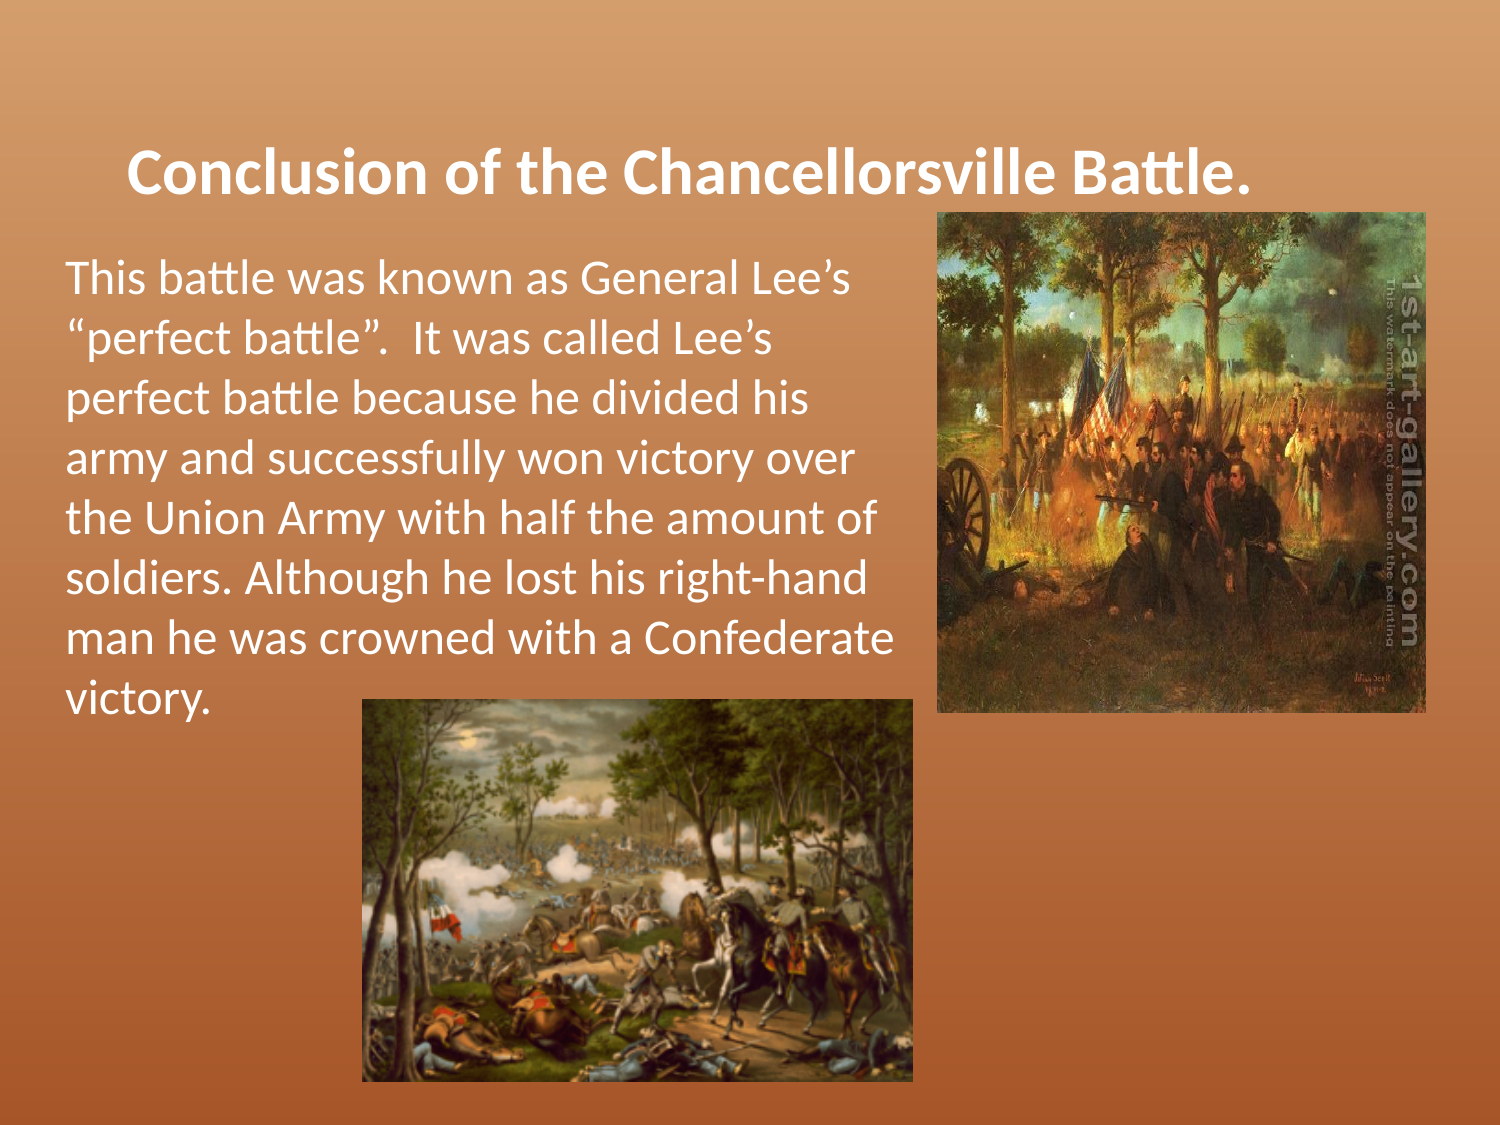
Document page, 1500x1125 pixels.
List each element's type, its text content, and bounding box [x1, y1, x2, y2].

list This battle was known as General Lee’s “perfect battle”. It was called Lee’s perfect battle because he divided his army and successfully won victory over the Union Army with half the amount of soldiers. Although he lost his right-hand man he was crowned with a Confederate victory. [50, 237, 925, 775]
picture [937, 212, 1427, 713]
title Conclusion of the Chancellorsville Battle. [112, 24, 1375, 216]
picture [362, 699, 913, 1082]
